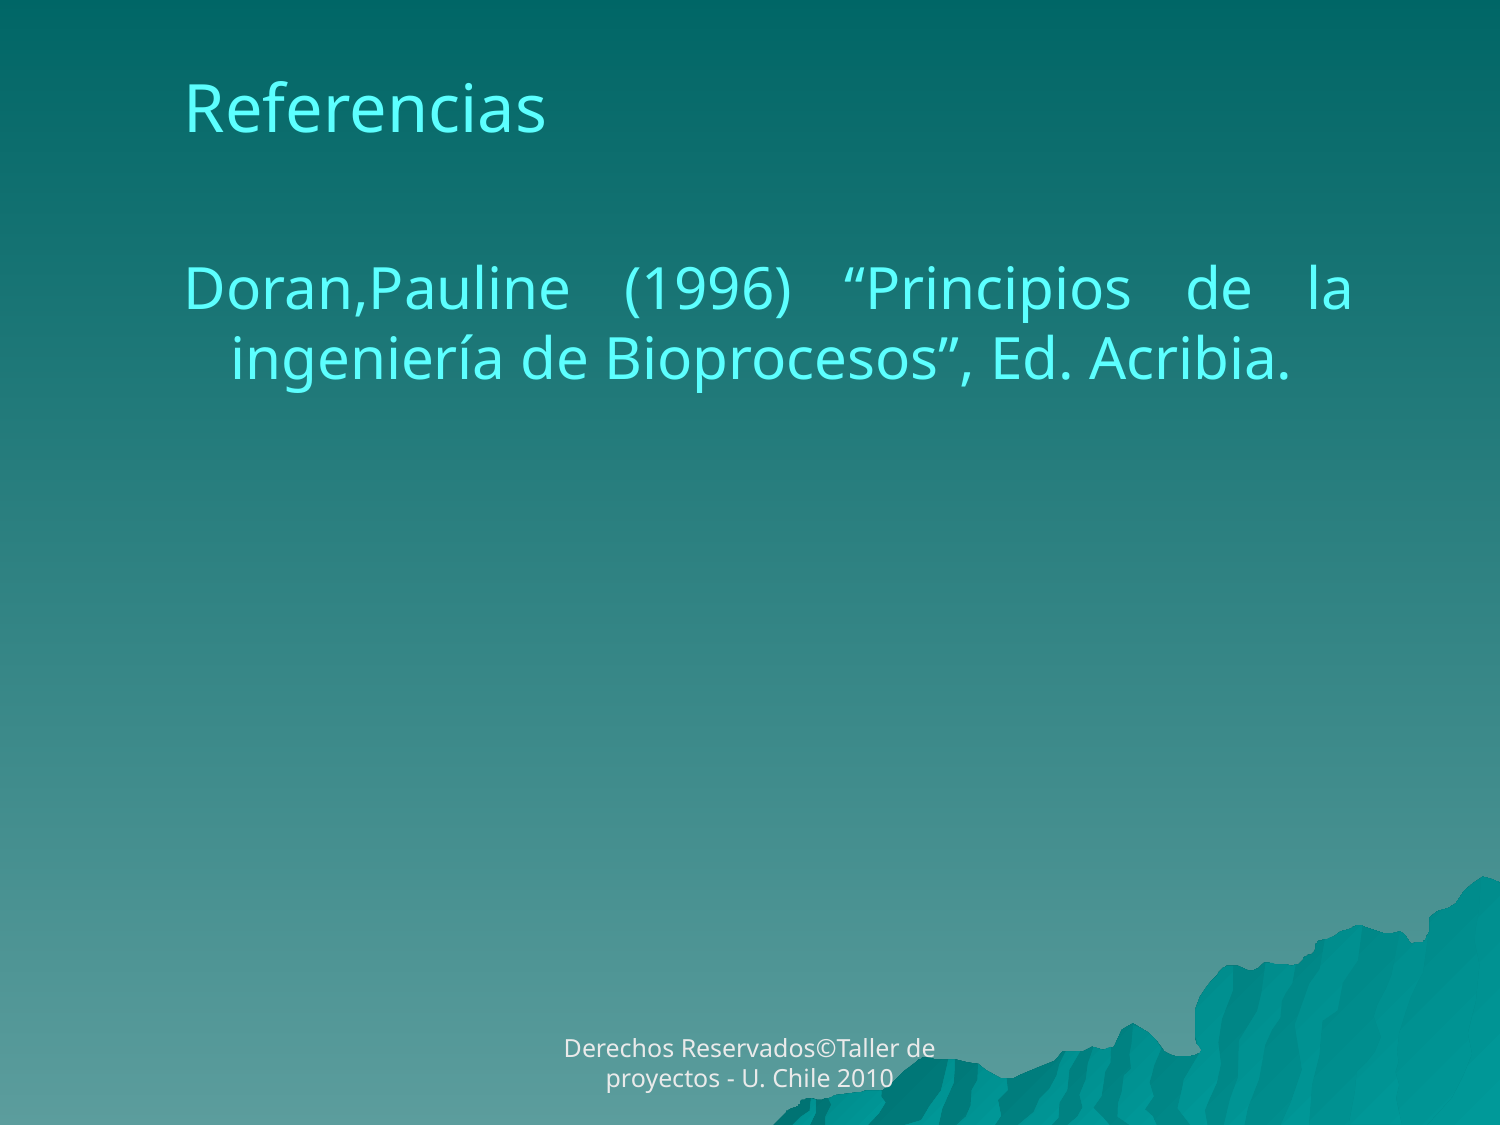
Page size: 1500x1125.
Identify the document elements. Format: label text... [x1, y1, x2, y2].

list Referencias Doran,Pauline (1996) “Principios de la ingeniería de Bioprocesos”, Ed. Acribia. [93, 58, 1369, 176]
footer Derechos Reservados©Taller de proyectos - U. Chile 2010 [512, 1024, 988, 1101]
